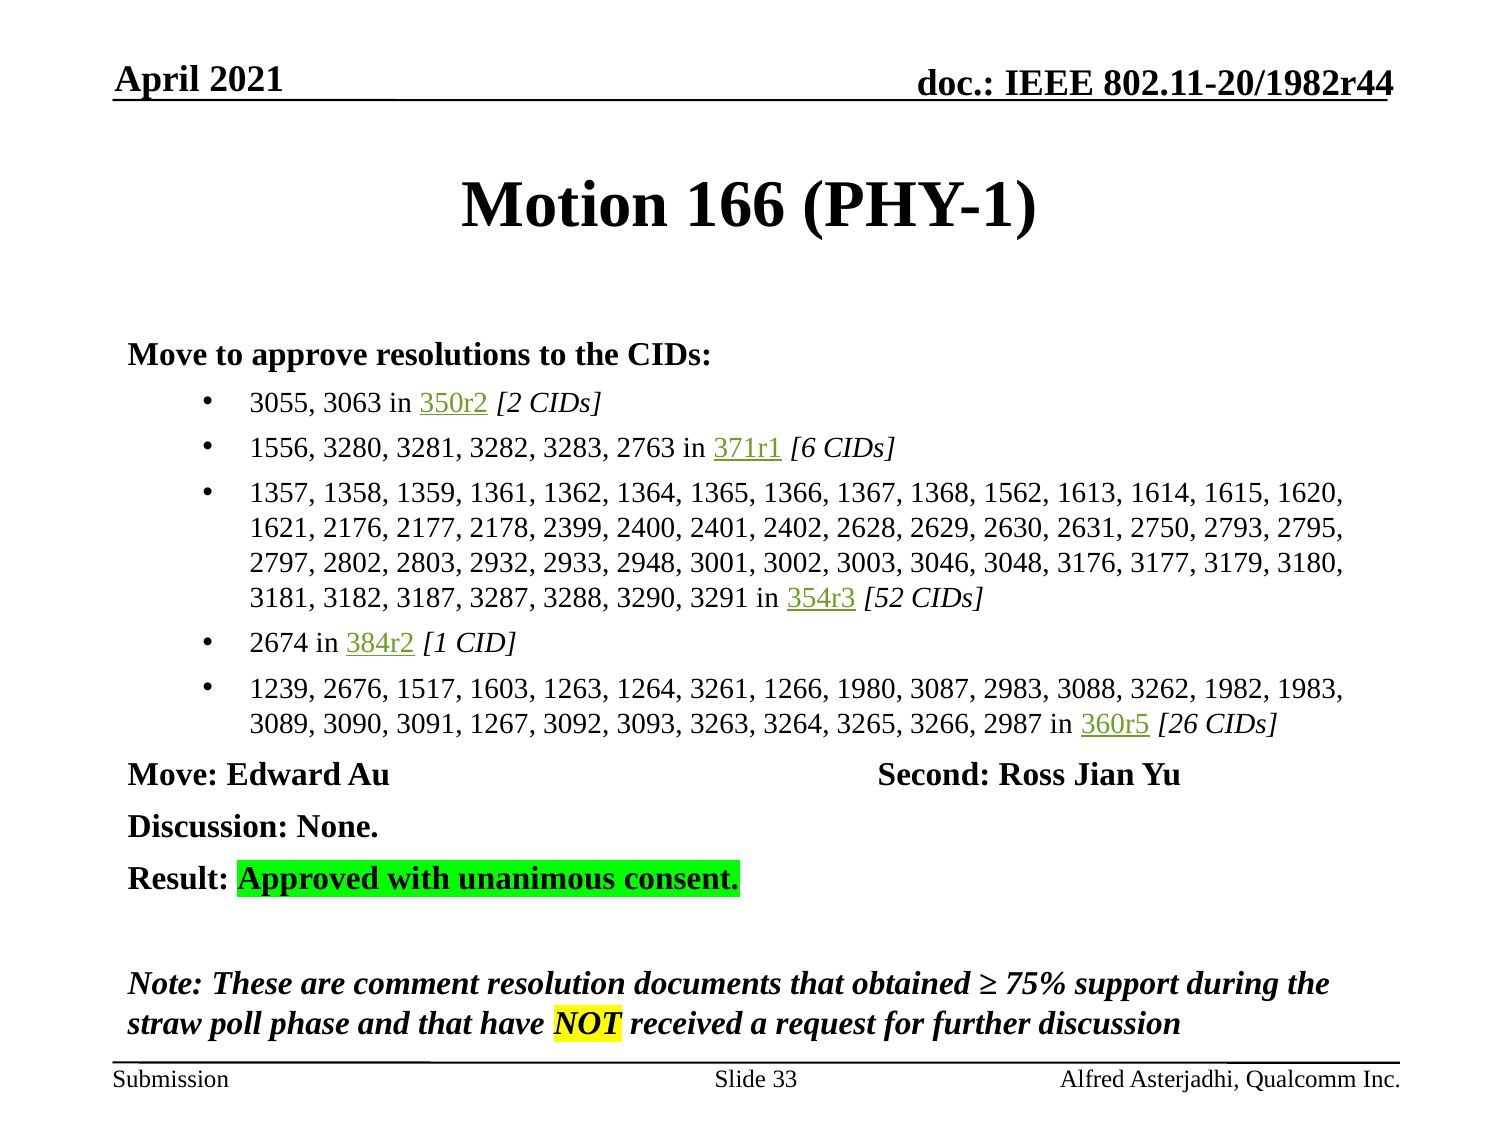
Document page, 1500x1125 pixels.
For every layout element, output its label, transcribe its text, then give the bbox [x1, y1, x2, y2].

list Move to approve resolutions to the CIDs: 3055, 3063 in 350r2 [2 CIDs] 1556, 3280, 3281, 3282, 3283, 2763 in 371r1 [6 CIDs] 1357, 1358, 1359, 1361, 1362, 1364, 1365, 1366, 1367, 1368, 1562, 1613, 1614, 1615, 1620, 1621, 2176, 2177, 2178, 2399, 2400, 2401, 2402, 2628, 2629, 2630, 2631, 2750, 2793, 2795, 2797, 2802, 2803, 2932, 2933, 2948, 3001, 3002, 3003, 3046, 3048, 3176, 3177, 3179, 3180, 3181, 3182, 3187, 3287, 3288, 3290, 3291 in 354r3 [52 CIDs] 2674 in 384r2 [1 CID] 1239, 2676, 1517, 1603, 1263, 1264, 3261, 1266, 1980, 3087, 2983, 3088, 3262, 1982, 1983, 3089, 3090, 3091, 1267, 3092, 3093, 3263, 3264, 3265, 3266, 2987 in 360r5 [26 CIDs] Move: Edward Au Second: Ross Jian Yu Discussion: None. Result: Approved with unanimous consent. Note: These are comment resolution documents that obtained ≥ 75% support during the straw poll phase and that have NOT received a request for further discussion [112, 324, 1388, 1063]
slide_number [114, 54, 423, 100]
footer Alfred Asterjadhi, Qualcomm Inc. [878, 1061, 1402, 1093]
slide_number Slide 33 [712, 1061, 800, 1123]
title Motion 166 (PHY-1) [112, 112, 1388, 288]
